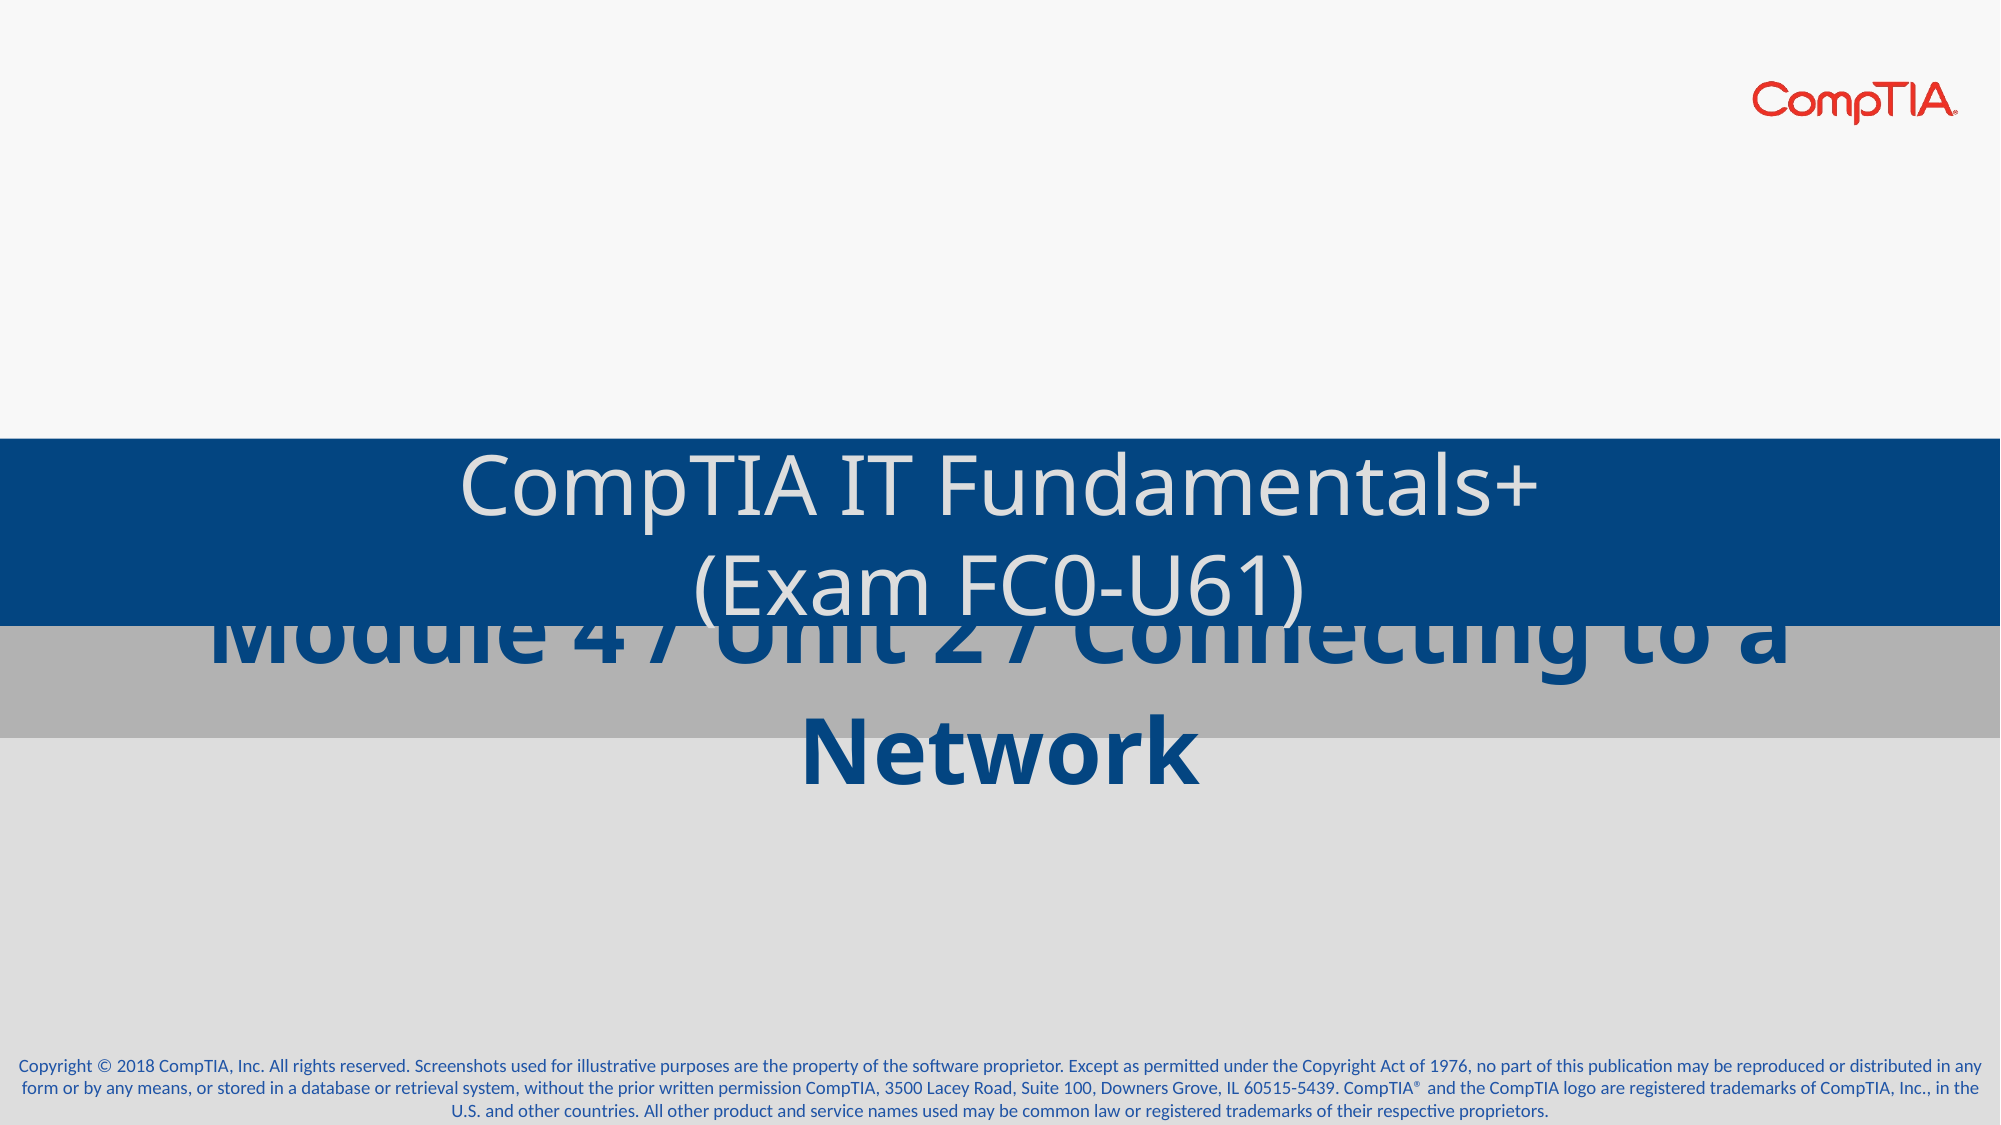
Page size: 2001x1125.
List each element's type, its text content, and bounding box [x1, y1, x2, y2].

picture [1738, 36, 1972, 167]
title CompTIA IT Fundamentals+ (Exam FC0‑U61) [0, 438, 2000, 626]
subtitle Module 4 / Unit 2 / Connecting to a Network [0, 626, 2000, 738]
